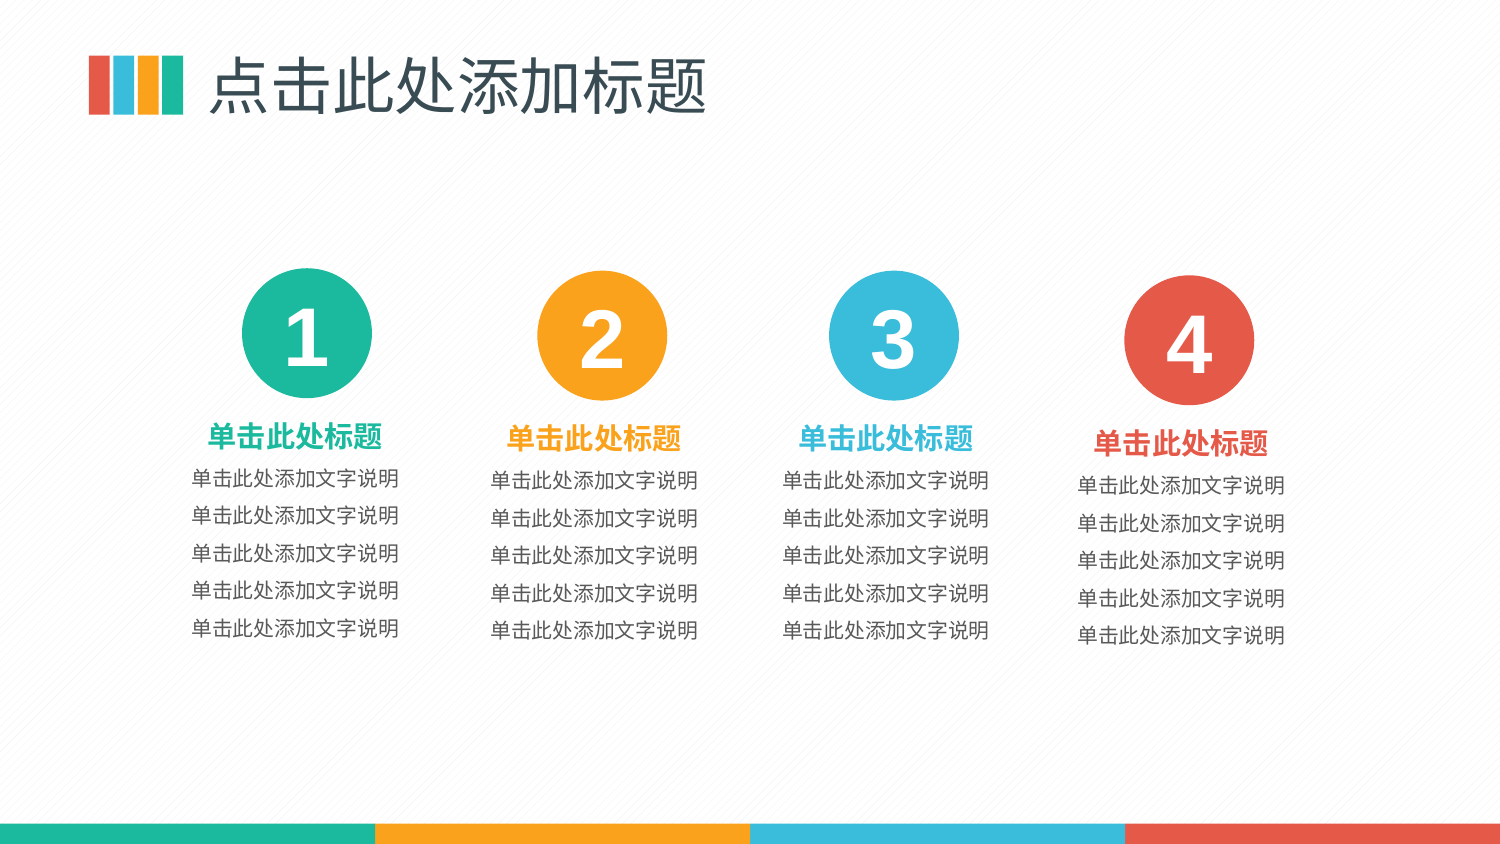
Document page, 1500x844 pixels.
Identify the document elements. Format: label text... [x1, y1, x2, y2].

text_box 单击此处标题 单击此处添加文字说明 单击此处添加文字说明 单击此处添加文字说明 单击此处添加文字说明 单击此处添加文字说明 [1045, 400, 1317, 655]
text_box 4 [1122, 273, 1257, 400]
text_box 单击此处标题 单击此处添加文字说明 单击此处添加文字说明 单击此处添加文字说明 单击此处添加文字说明 单击此处添加文字说明 [159, 393, 432, 648]
text_box 单击此处标题 单击此处添加文字说明 单击此处添加文字说明 单击此处添加文字说明 单击此处添加文字说明 单击此处添加文字说明 [750, 395, 1022, 651]
text_box 1 [239, 266, 375, 393]
text_box 3 [826, 268, 962, 395]
text_box 2 [535, 268, 670, 395]
text_box 单击此处标题 单击此处添加文字说明 单击此处添加文字说明 单击此处添加文字说明 单击此处添加文字说明 单击此处添加文字说明 [458, 395, 730, 651]
